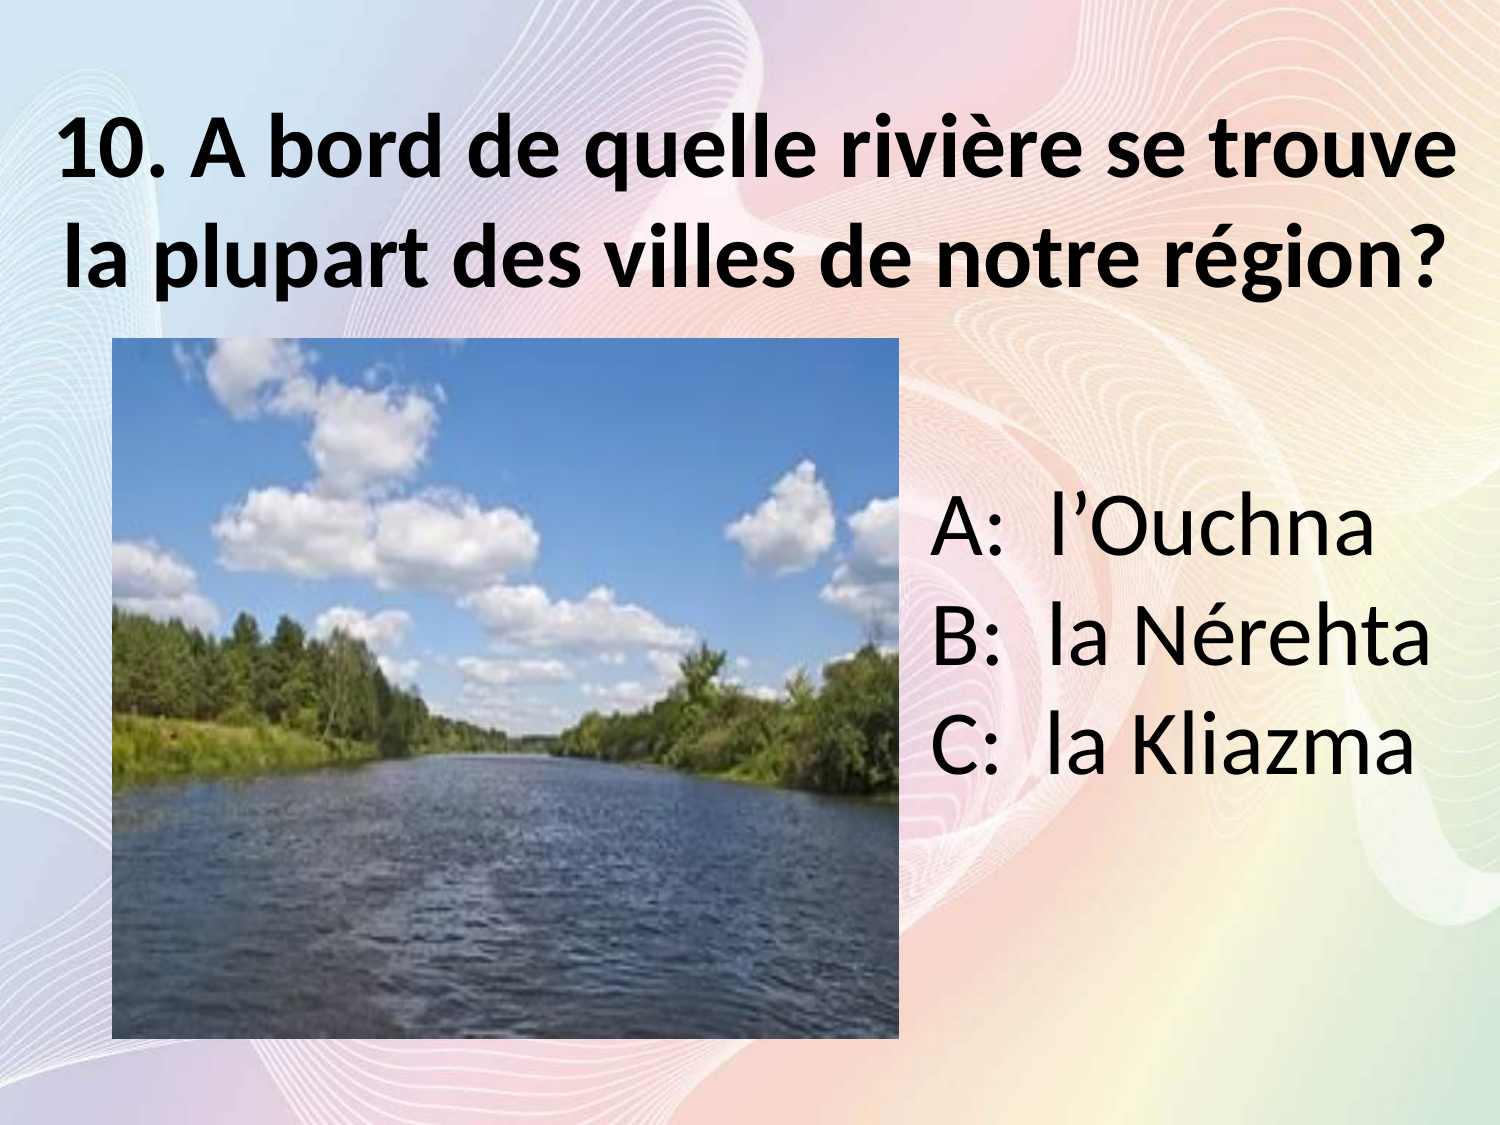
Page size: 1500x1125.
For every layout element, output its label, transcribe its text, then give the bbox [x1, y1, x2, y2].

text_box A: l’Ouchna B: la Nérehta C: la Kliazma [915, 456, 1471, 846]
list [111, 337, 899, 1039]
picture [0, 0, 1500, 1125]
title 10. A bord de quelle rivière se trouve la plupart des villes de notre région? [29, 86, 1483, 305]
